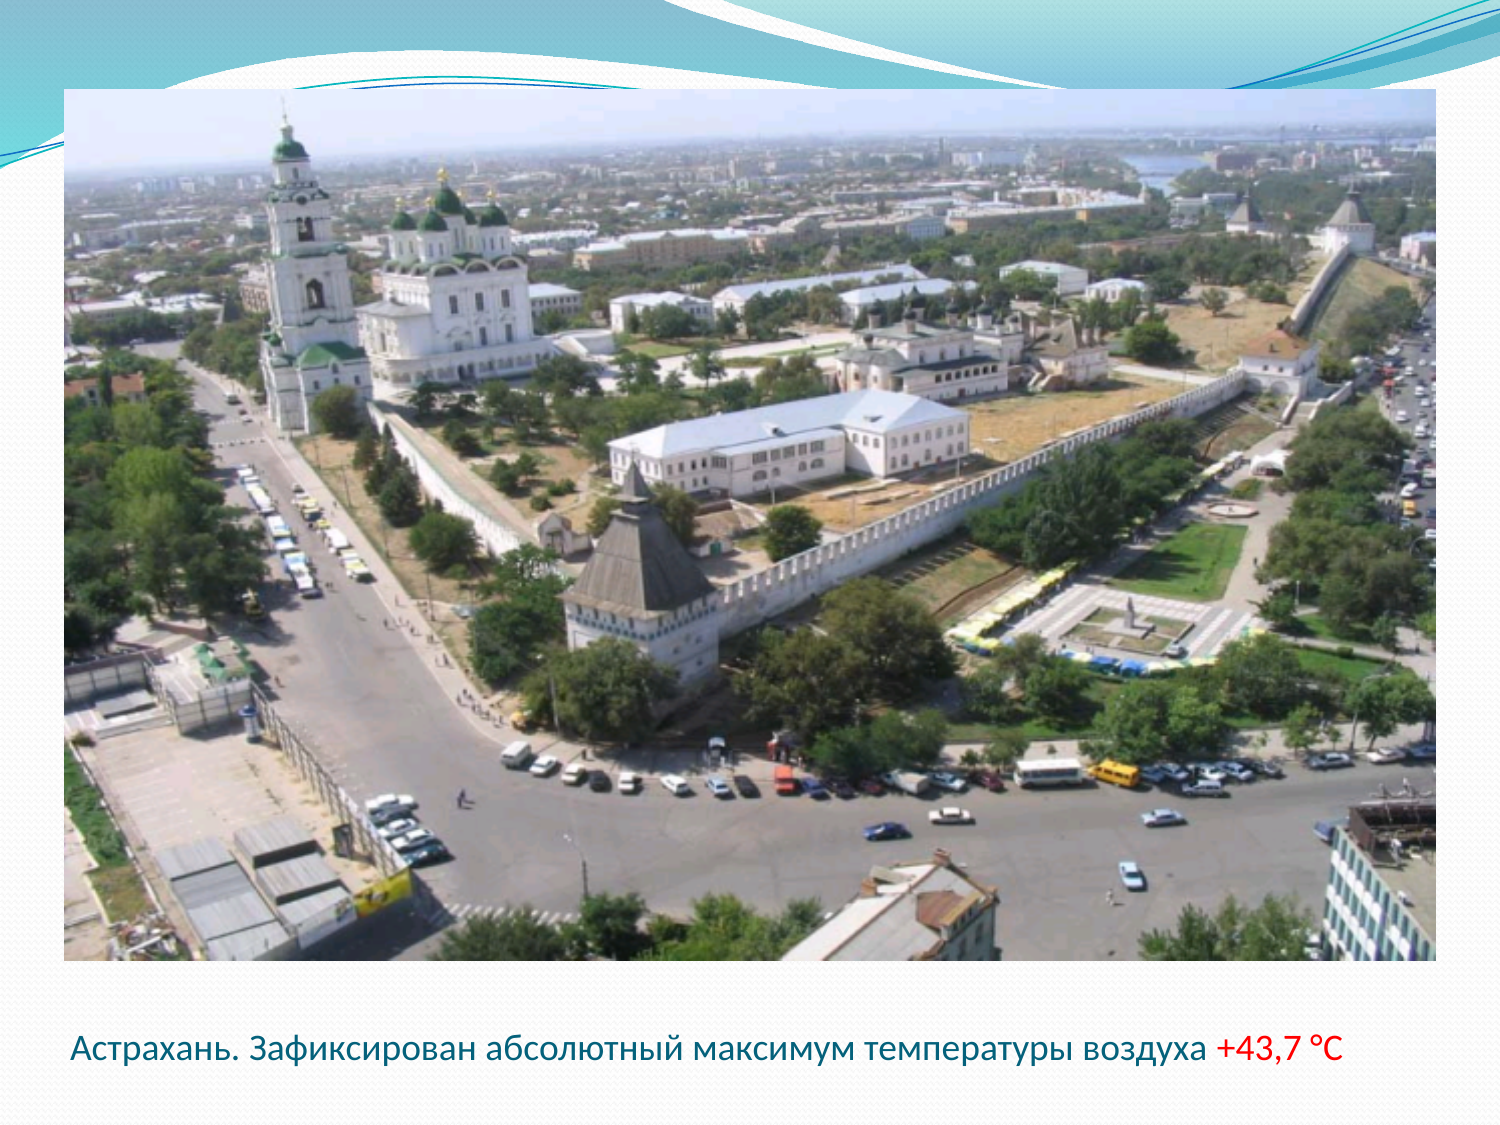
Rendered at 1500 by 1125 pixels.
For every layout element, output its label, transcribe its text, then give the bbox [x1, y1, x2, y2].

text_box Астрахань. Зафиксирован абсолютный максимум температуры воздуха +43,7 °С [70, 984, 1421, 1069]
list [64, 89, 1436, 962]
